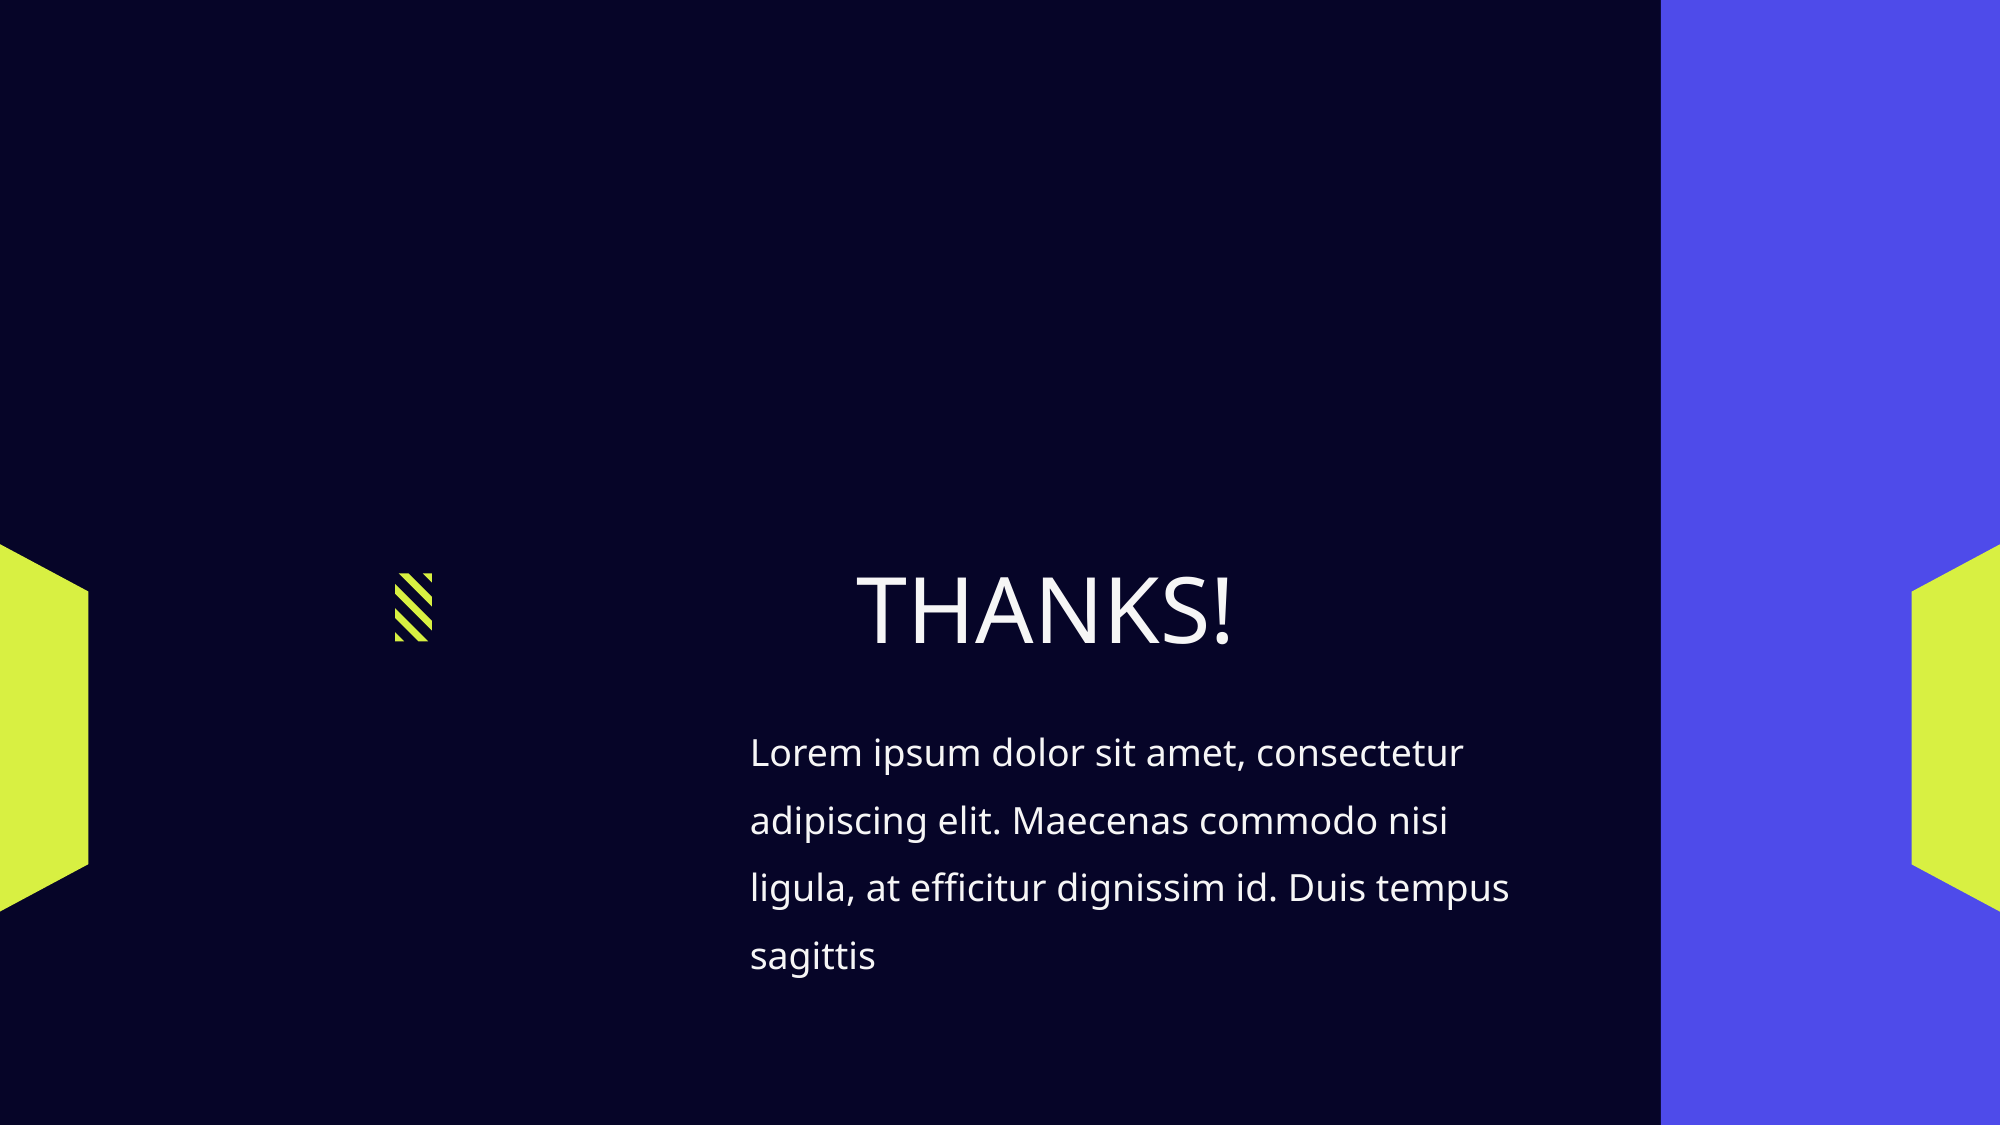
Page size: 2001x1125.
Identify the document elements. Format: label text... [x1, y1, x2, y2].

text_box Lorem ipsum dolor sit amet, consectetur adipiscing elit. Maecenas commodo nisi ligula, at efficitur dignissim id. Duis tempus sagittis [735, 699, 1546, 985]
text_box [0, 544, 89, 912]
text_box [395, 608, 429, 642]
text_box THANKS! [841, 544, 1251, 669]
text_box [1660, 0, 2000, 1125]
text_box [395, 583, 432, 631]
text_box [1911, 544, 2000, 912]
text_box [398, 573, 432, 607]
